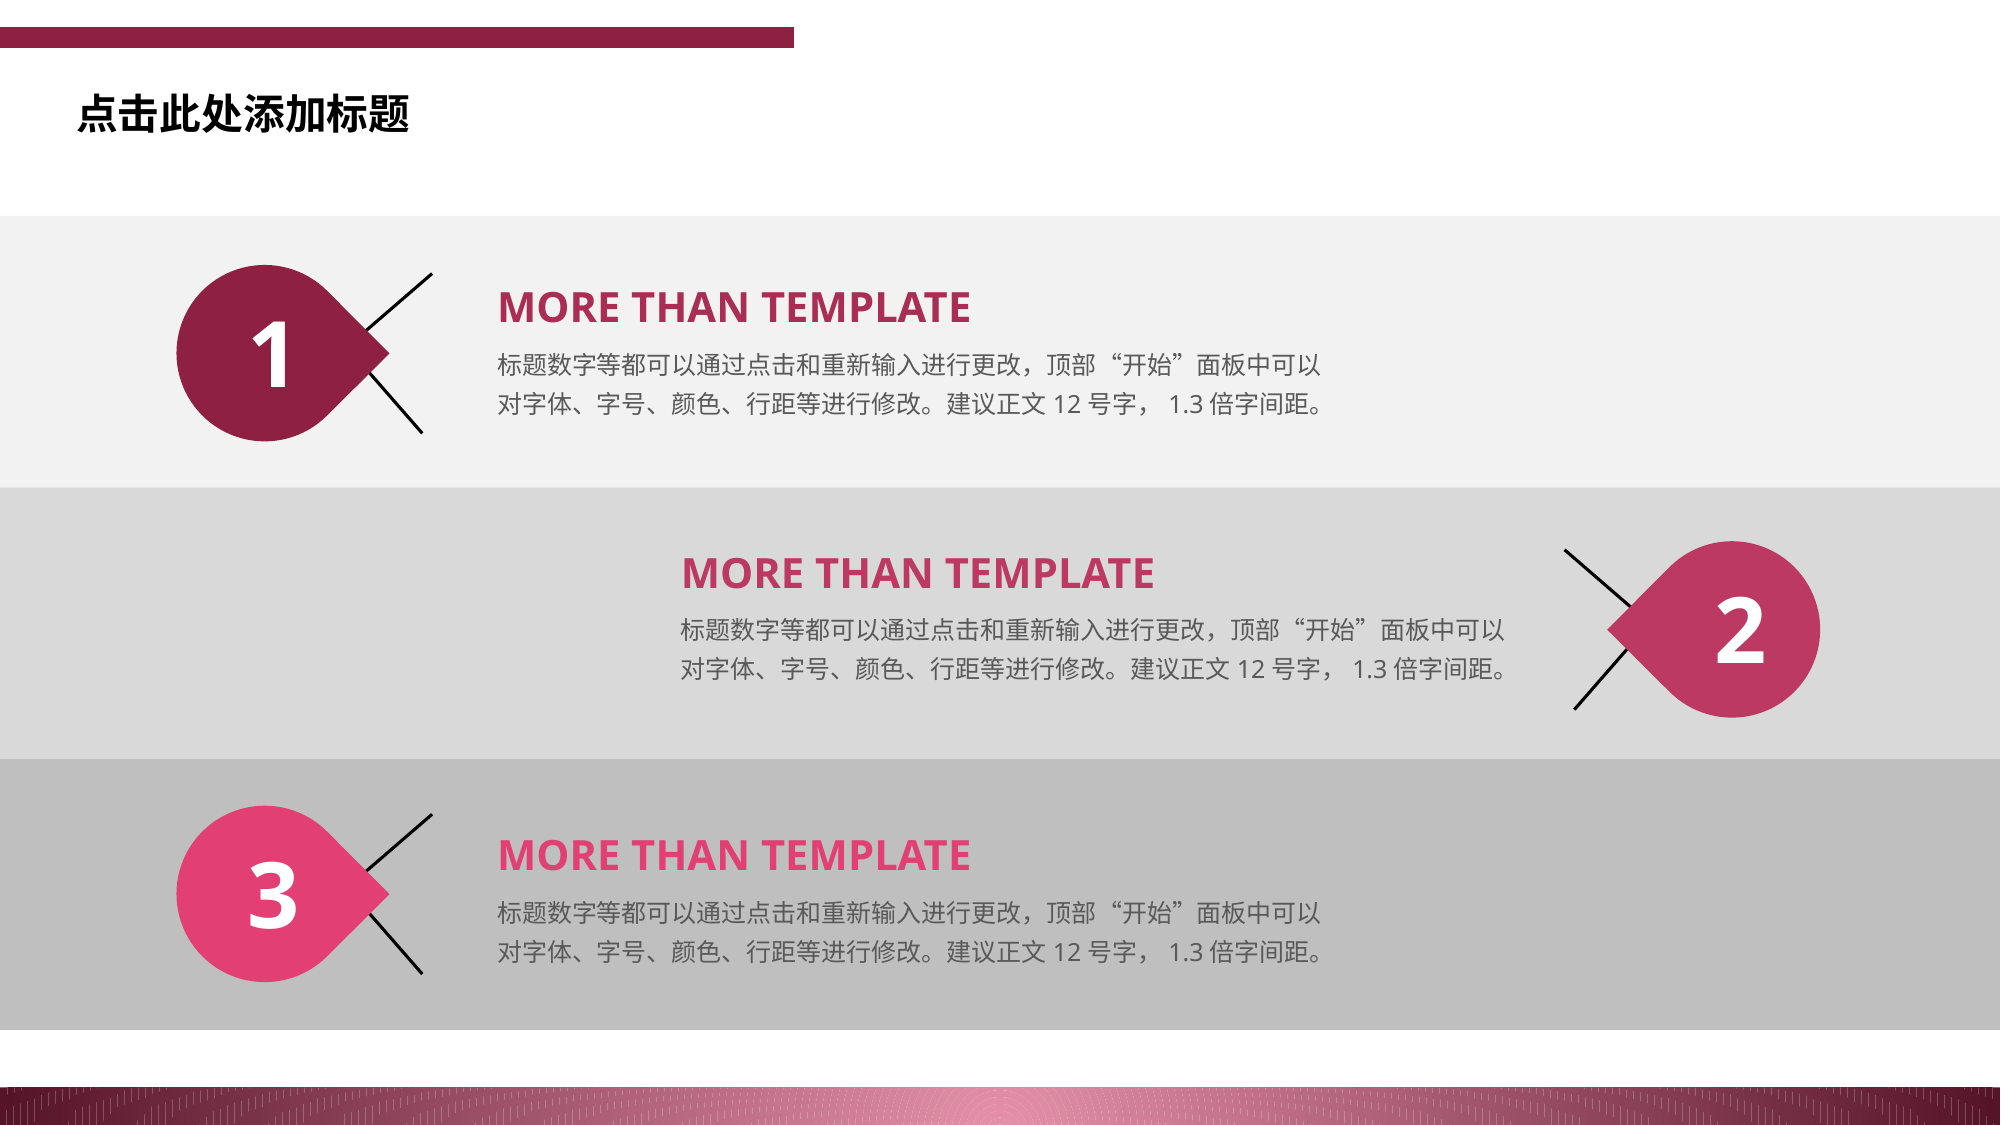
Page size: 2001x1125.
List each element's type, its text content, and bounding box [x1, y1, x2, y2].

text_box MORE THAN TEMPLATE [482, 821, 1196, 880]
text_box 标题数字等都可以通过点击和重新输入进行更改，顶部“开始”面板中可以对字体、字号、颜色、行距等进行修改。建议正文12号字，1.3倍字间距。 [482, 333, 1360, 426]
text_box [0, 486, 2000, 758]
text_box 标题数字等都可以通过点击和重新输入进行更改，顶部“开始”面板中可以对字体、字号、颜色、行距等进行修改。建议正文12号字，1.3倍字间距。 [666, 598, 1544, 692]
text_box 标题数字等都可以通过点击和重新输入进行更改，顶部“开始”面板中可以对字体、字号、颜色、行距等进行修改。建议正文12号字，1.3倍字间距。 [482, 880, 1360, 974]
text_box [353, 273, 433, 434]
text_box [0, 215, 2000, 486]
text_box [176, 264, 353, 442]
list 点击此处添加标题 [60, 72, 795, 161]
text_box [1564, 541, 1821, 718]
text_box [0, 758, 2000, 1031]
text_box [353, 814, 433, 974]
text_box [176, 805, 353, 983]
text_box MORE THAN TEMPLATE [482, 273, 1196, 333]
text_box MORE THAN TEMPLATE [666, 539, 1380, 598]
